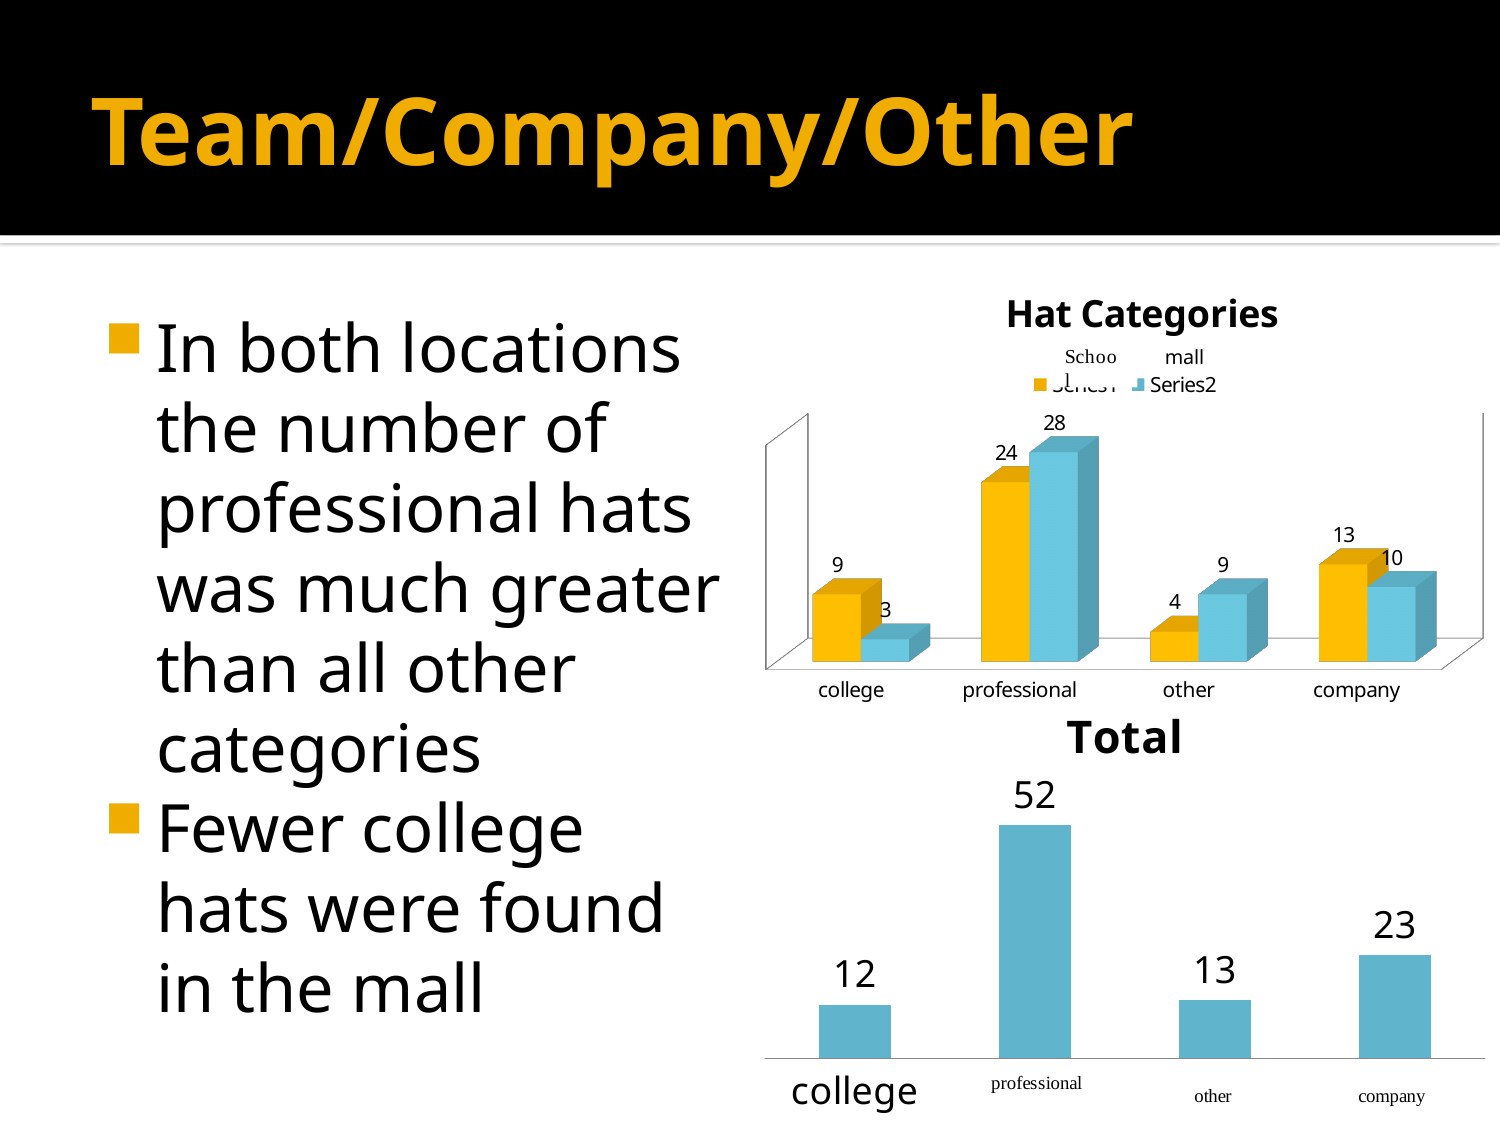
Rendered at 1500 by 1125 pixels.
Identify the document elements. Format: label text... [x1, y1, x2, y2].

chart [749, 262, 1500, 1125]
list In both locations the number of professional hats was much greater than all other categories Fewer college hats were found in the mall [75, 291, 744, 1050]
title Team/Company/Other [75, 25, 1425, 231]
